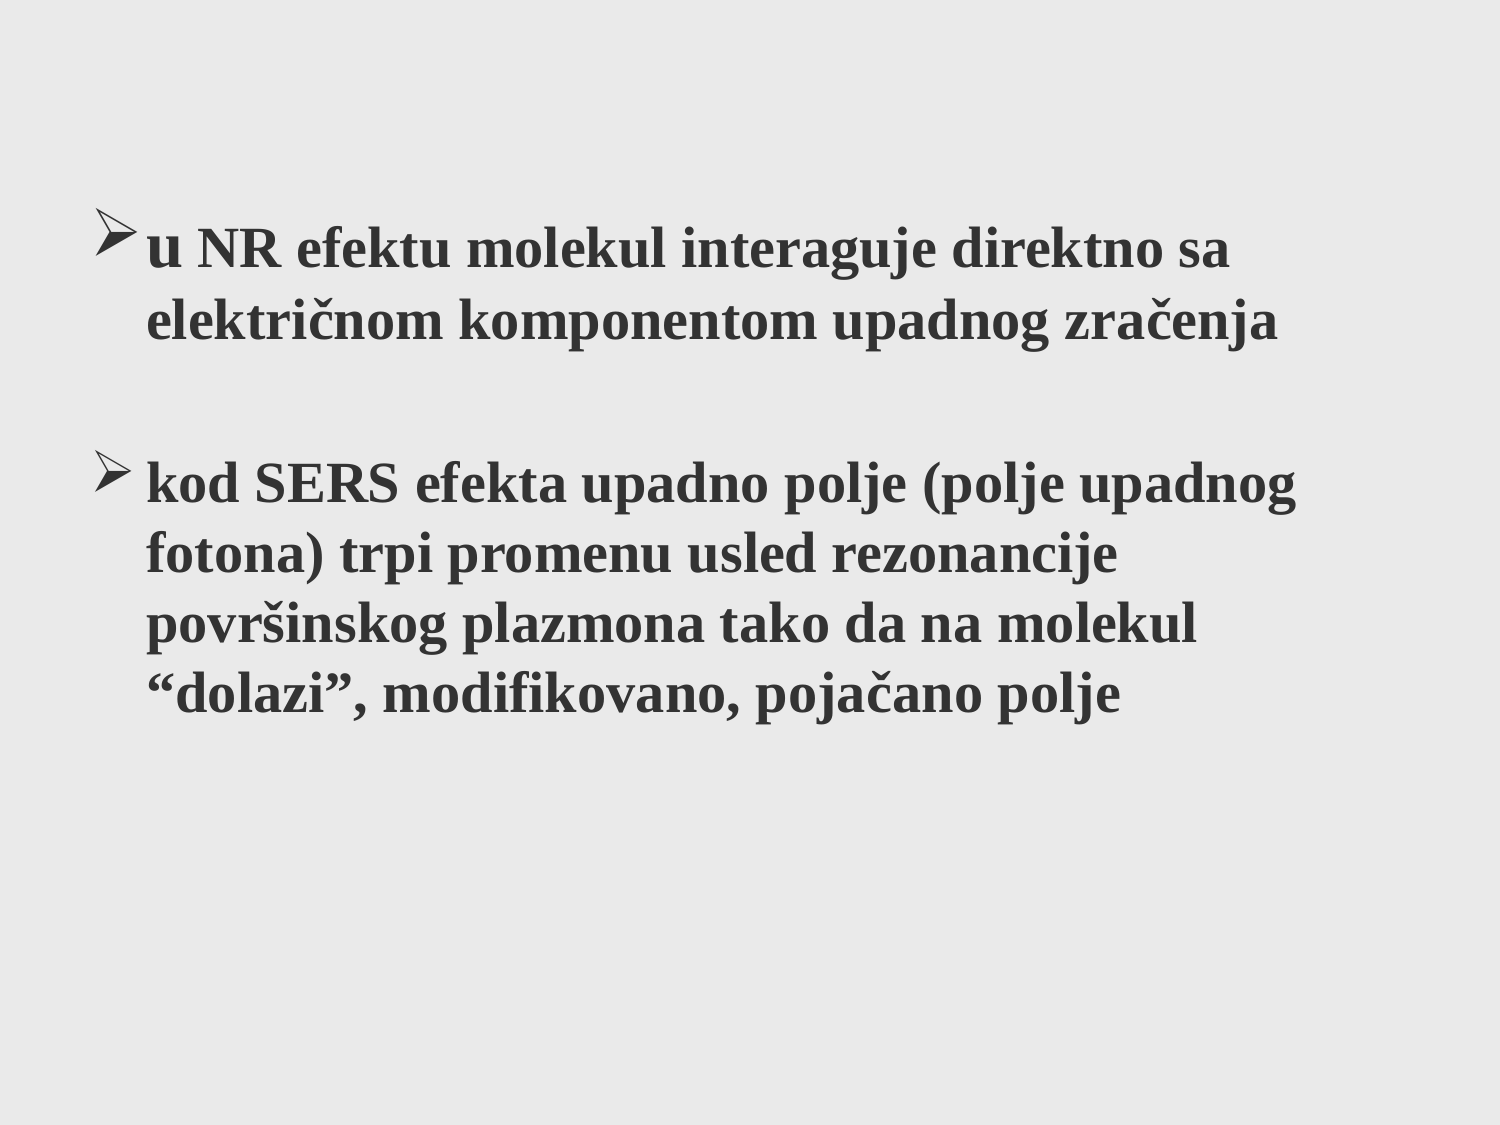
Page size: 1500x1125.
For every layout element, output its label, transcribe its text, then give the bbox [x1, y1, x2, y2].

list u NR efektu molekul interaguje direktno sa električnom komponentom upadnog zračenja kod SERS efekta upadno polje (polje upadnog fotona) trpi promenu usled rezonancije površinskog plazmona tako da na molekul “dolazi”, modifikovano, pojačano polje [75, 99, 1425, 843]
